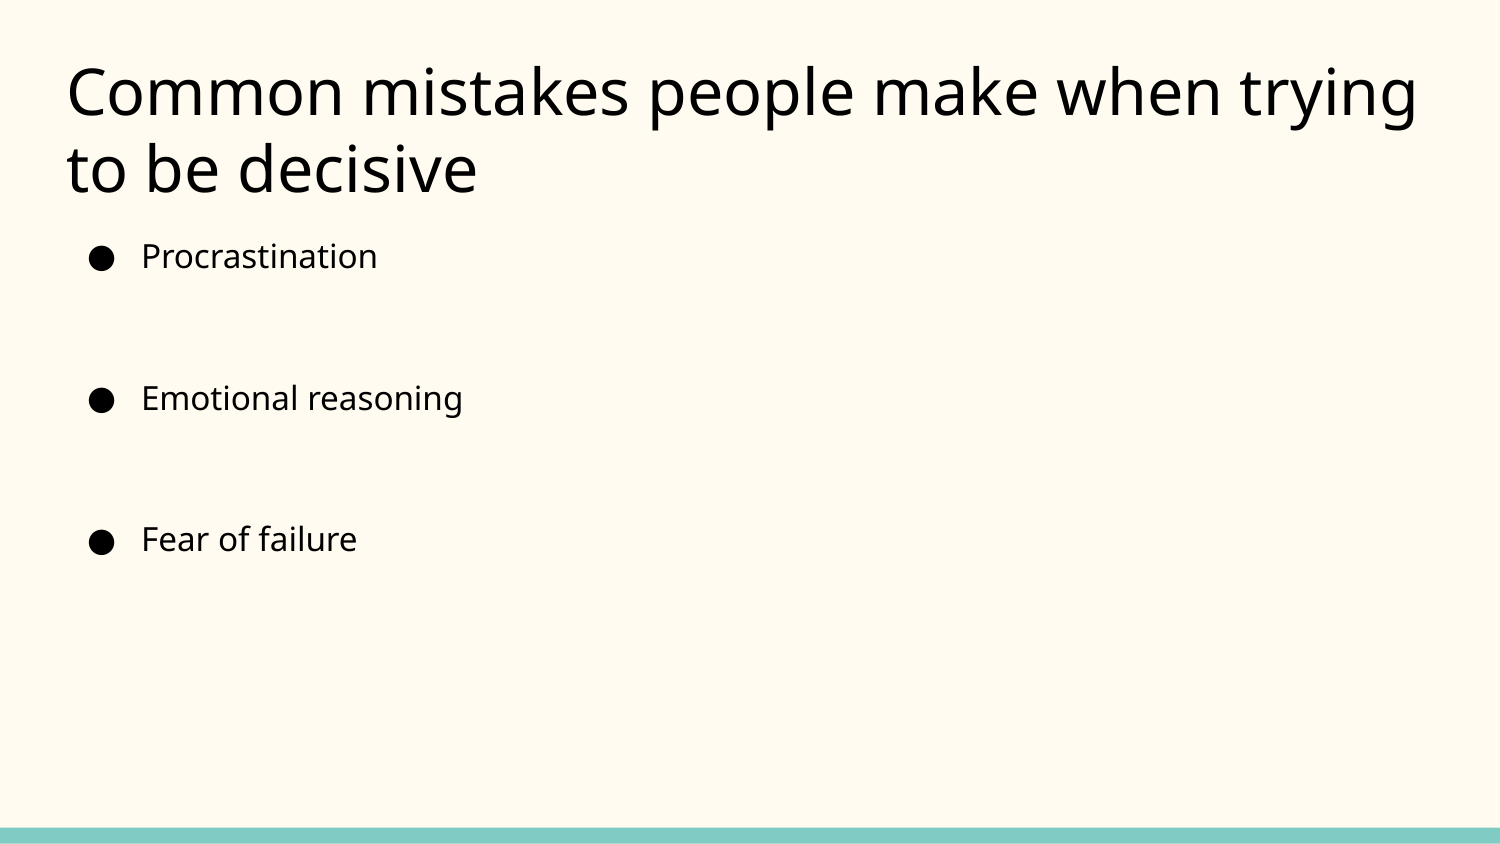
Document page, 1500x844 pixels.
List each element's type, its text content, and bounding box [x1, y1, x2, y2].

title Common mistakes people make when trying to be decisive [51, 35, 1449, 196]
list Procrastination Emotional reasoning Fear of failure [51, 214, 1449, 802]
